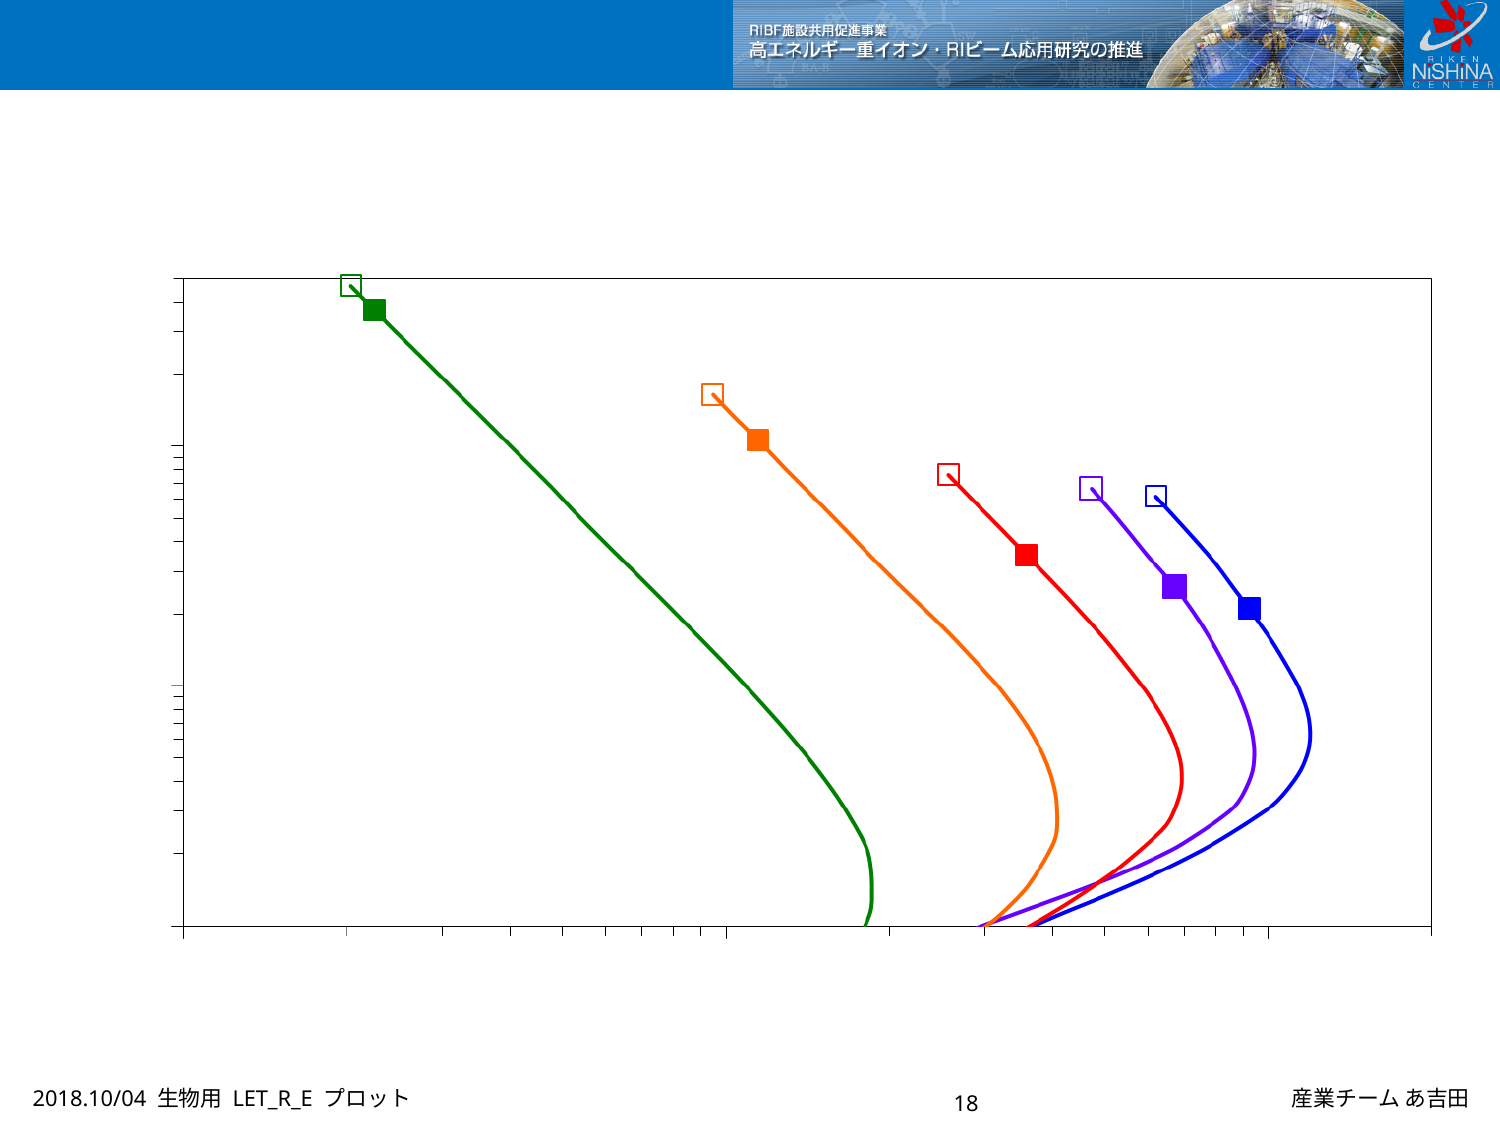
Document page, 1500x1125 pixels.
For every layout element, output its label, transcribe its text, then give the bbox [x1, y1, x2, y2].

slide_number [17, 1081, 621, 1114]
slide_number 18 [643, 1081, 994, 1114]
picture [0, 0, 1500, 1053]
footer 産業チーム あ吉田 [1009, 1081, 1486, 1114]
